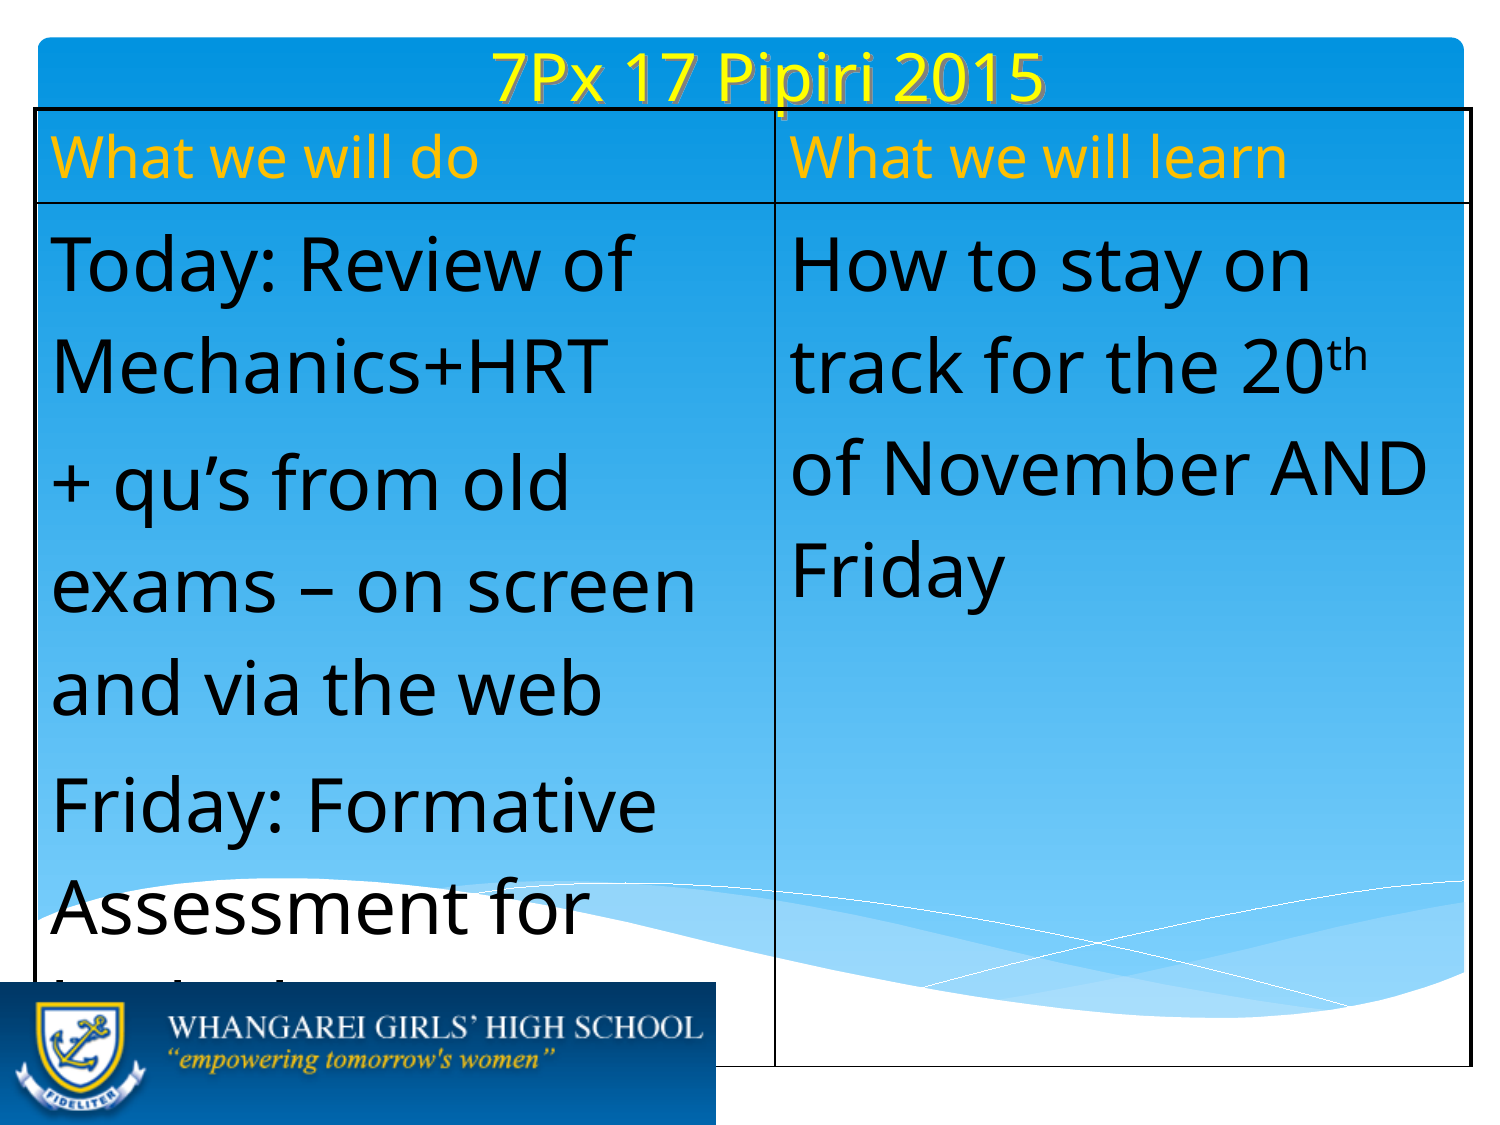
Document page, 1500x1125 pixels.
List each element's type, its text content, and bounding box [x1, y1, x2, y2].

table_cell Today: Review of Mechanics+HRT + qu’s from old exams – on screen and via the web Friday: Formative Assessment for both classes [37, 204, 774, 1066]
table_header What we will learn [776, 111, 1469, 202]
table_cell How to stay on track for the 20th of November AND Friday [776, 204, 1469, 1066]
table_header What we will do [37, 111, 774, 202]
picture [0, 982, 716, 1125]
text_box 7Px 17 Pipiri 2015 [162, 24, 1375, 107]
